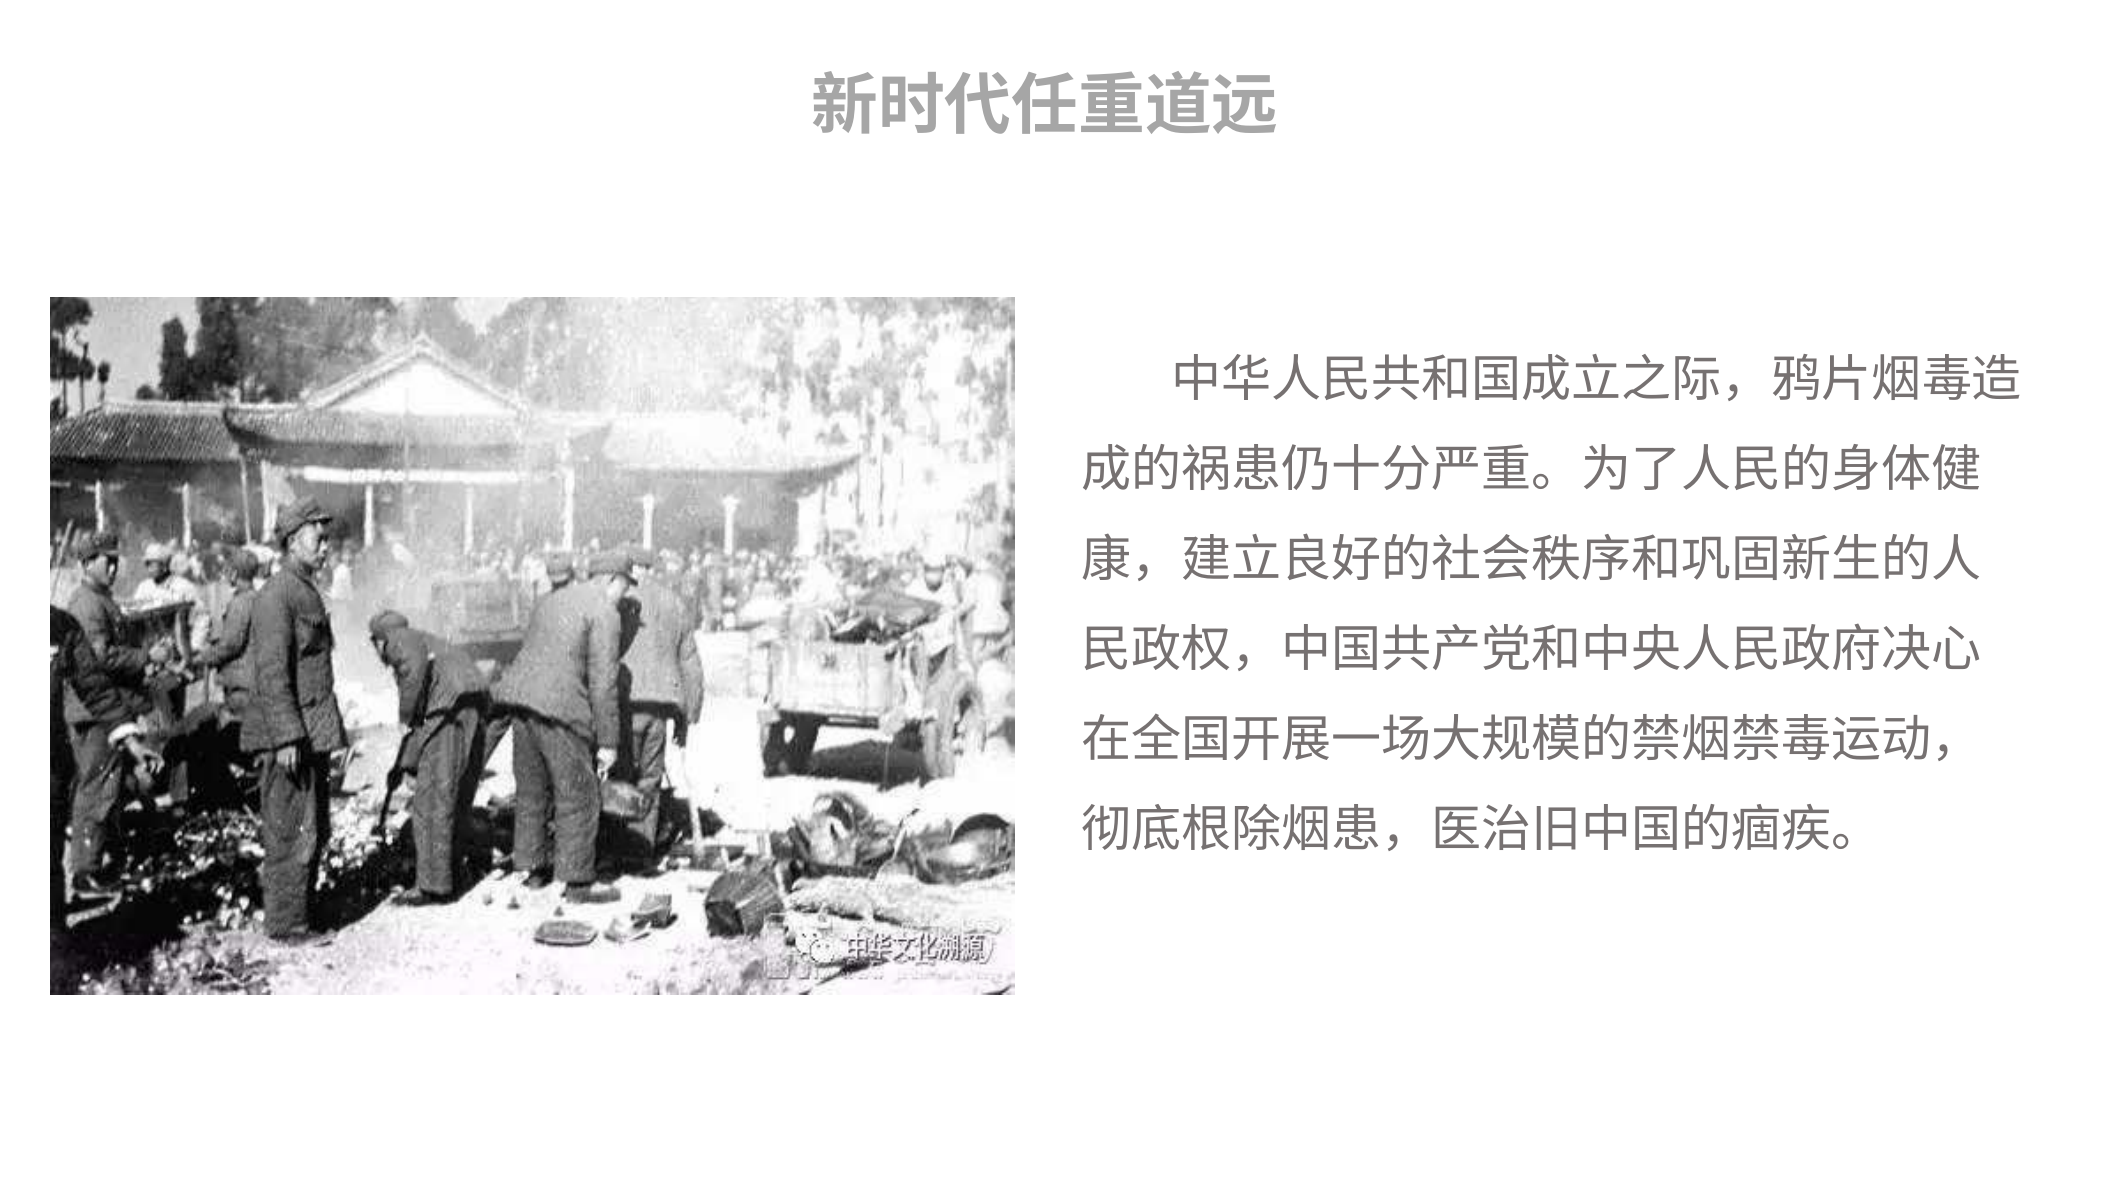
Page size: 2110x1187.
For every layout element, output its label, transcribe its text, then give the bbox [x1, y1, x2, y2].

text_box 中华人民共和国成立之际，鸦片烟毒造成的祸患仍十分严重。为了人民的身体健康，建立良好的社会秩序和巩固新生的人民政权，中国共产党和中央人民政府决心在全国开展一场大规模的禁烟禁毒运动，彻底根除烟患，医治旧中国的痼疾。 [1066, 309, 2039, 865]
picture [50, 297, 1015, 995]
text_box 新时代任重道远 [700, 62, 1390, 143]
